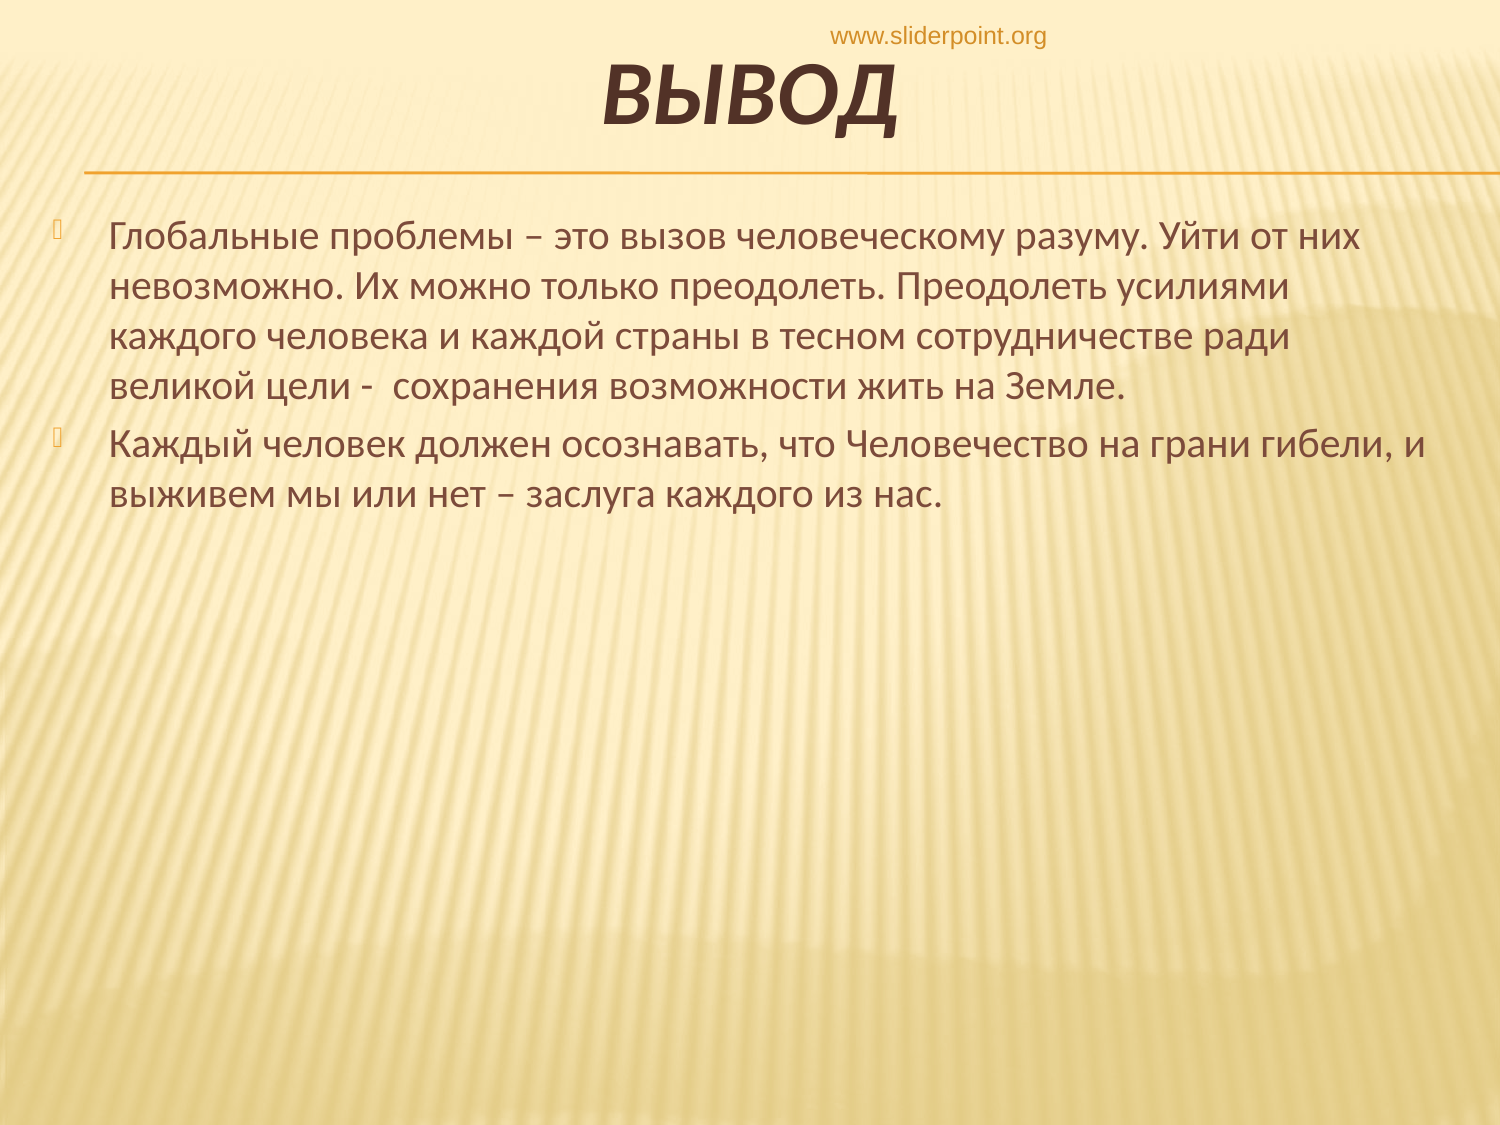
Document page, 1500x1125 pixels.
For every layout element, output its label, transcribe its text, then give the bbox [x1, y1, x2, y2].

list Глобальные проблемы – это вызов человеческому разуму. Уйти от них невозможно. Их можно только преодолеть. Преодолеть усилиями каждого человека и каждой страны в тесном сотрудничестве ради великой цели - сохранения возможности жить на Земле. Каждый человек должен осознавать, что Человечество на грани гибели, и выживем мы или нет – заслуга каждого из нас. [37, 199, 1463, 943]
title Вывод [0, 0, 1500, 175]
footer www.sliderpoint.org [587, 12, 1063, 60]
